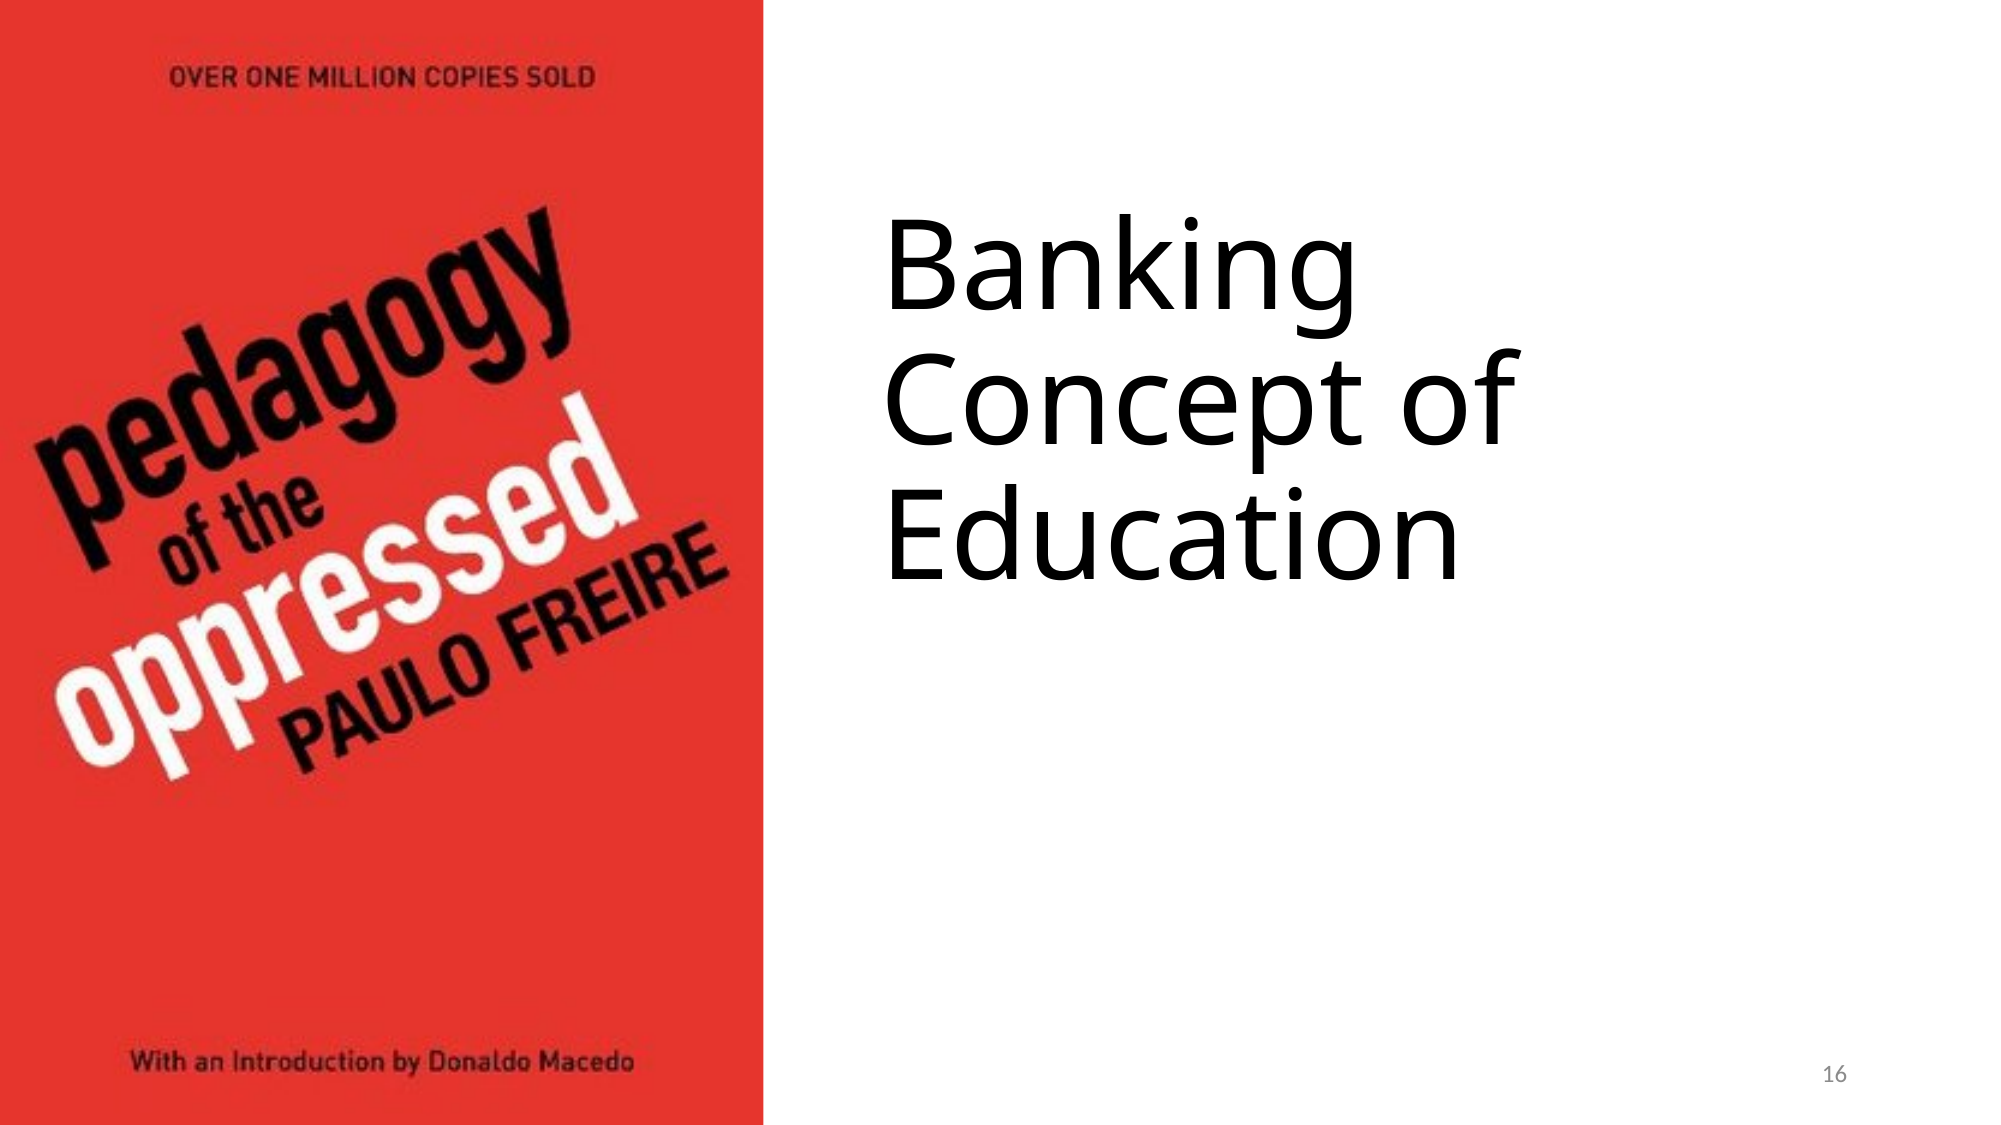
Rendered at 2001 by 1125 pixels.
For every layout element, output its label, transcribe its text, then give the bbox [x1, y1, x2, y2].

title Banking Concept of Education [865, 104, 1895, 765]
slide_number 16 [1412, 1042, 1863, 1103]
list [0, 0, 764, 1125]
